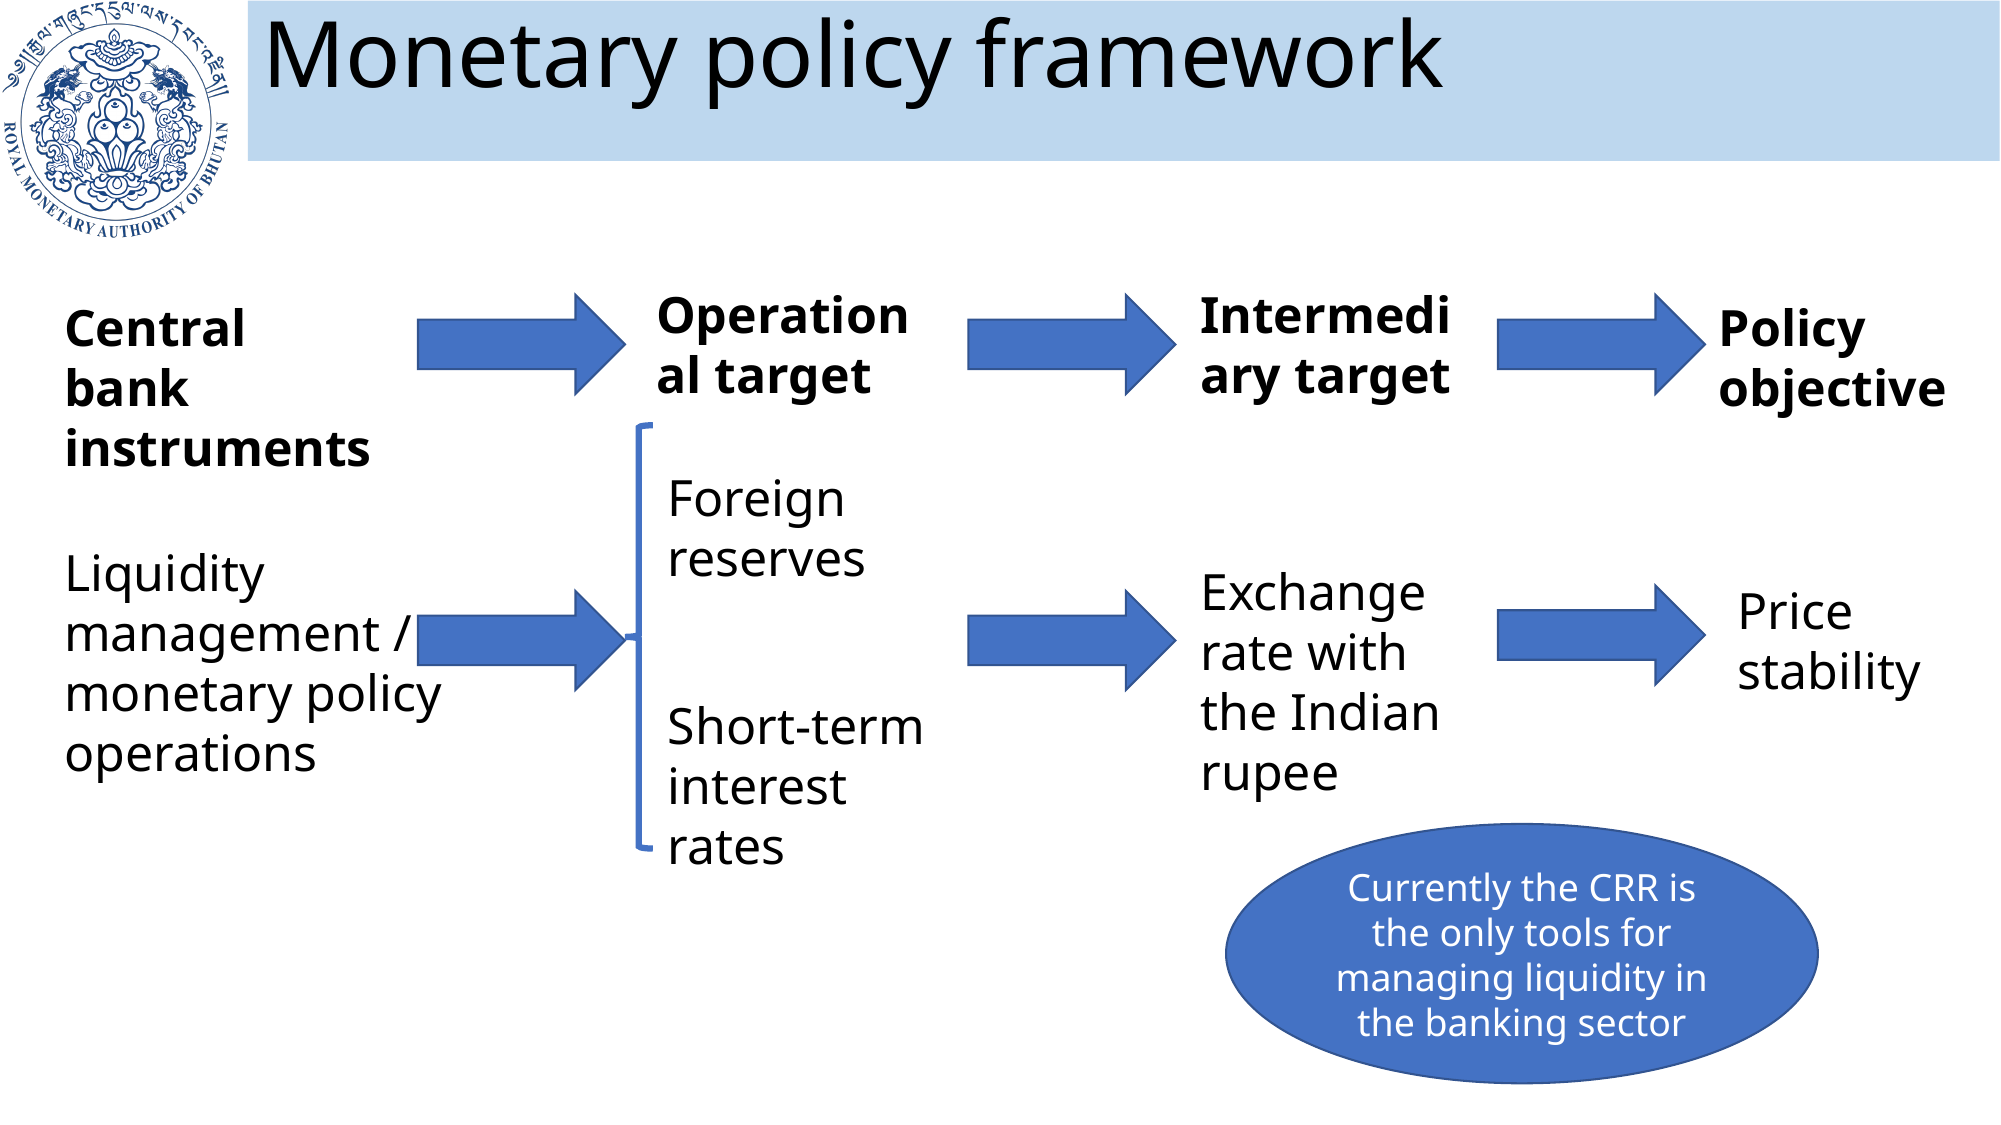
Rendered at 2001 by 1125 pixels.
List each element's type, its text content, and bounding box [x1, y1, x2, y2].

text_box Central bank instruments [49, 288, 396, 484]
text_box Operational target [641, 276, 945, 411]
text_box Currently the CRR is the only tools for managing liquidity in the banking sector [1225, 822, 1819, 1085]
text_box Price stability [1722, 572, 1997, 708]
text_box Exchange rate with the Indian rupee [1185, 552, 1484, 808]
text_box Liquidity management / monetary policy operations [49, 533, 471, 789]
text_box [624, 424, 653, 850]
text_box [1496, 292, 1707, 397]
text_box Monetary policy framework [247, 0, 2000, 161]
text_box Policy objective [1703, 288, 1978, 424]
text_box [967, 588, 1177, 693]
text_box Intermediary target [1185, 276, 1489, 411]
text_box Short-term interest rates [652, 687, 969, 883]
text_box [1496, 583, 1707, 688]
text_box [416, 588, 627, 693]
text_box Foreign reserves [653, 459, 956, 594]
picture [0, 0, 232, 239]
text_box [967, 292, 1177, 397]
text_box [416, 292, 627, 397]
